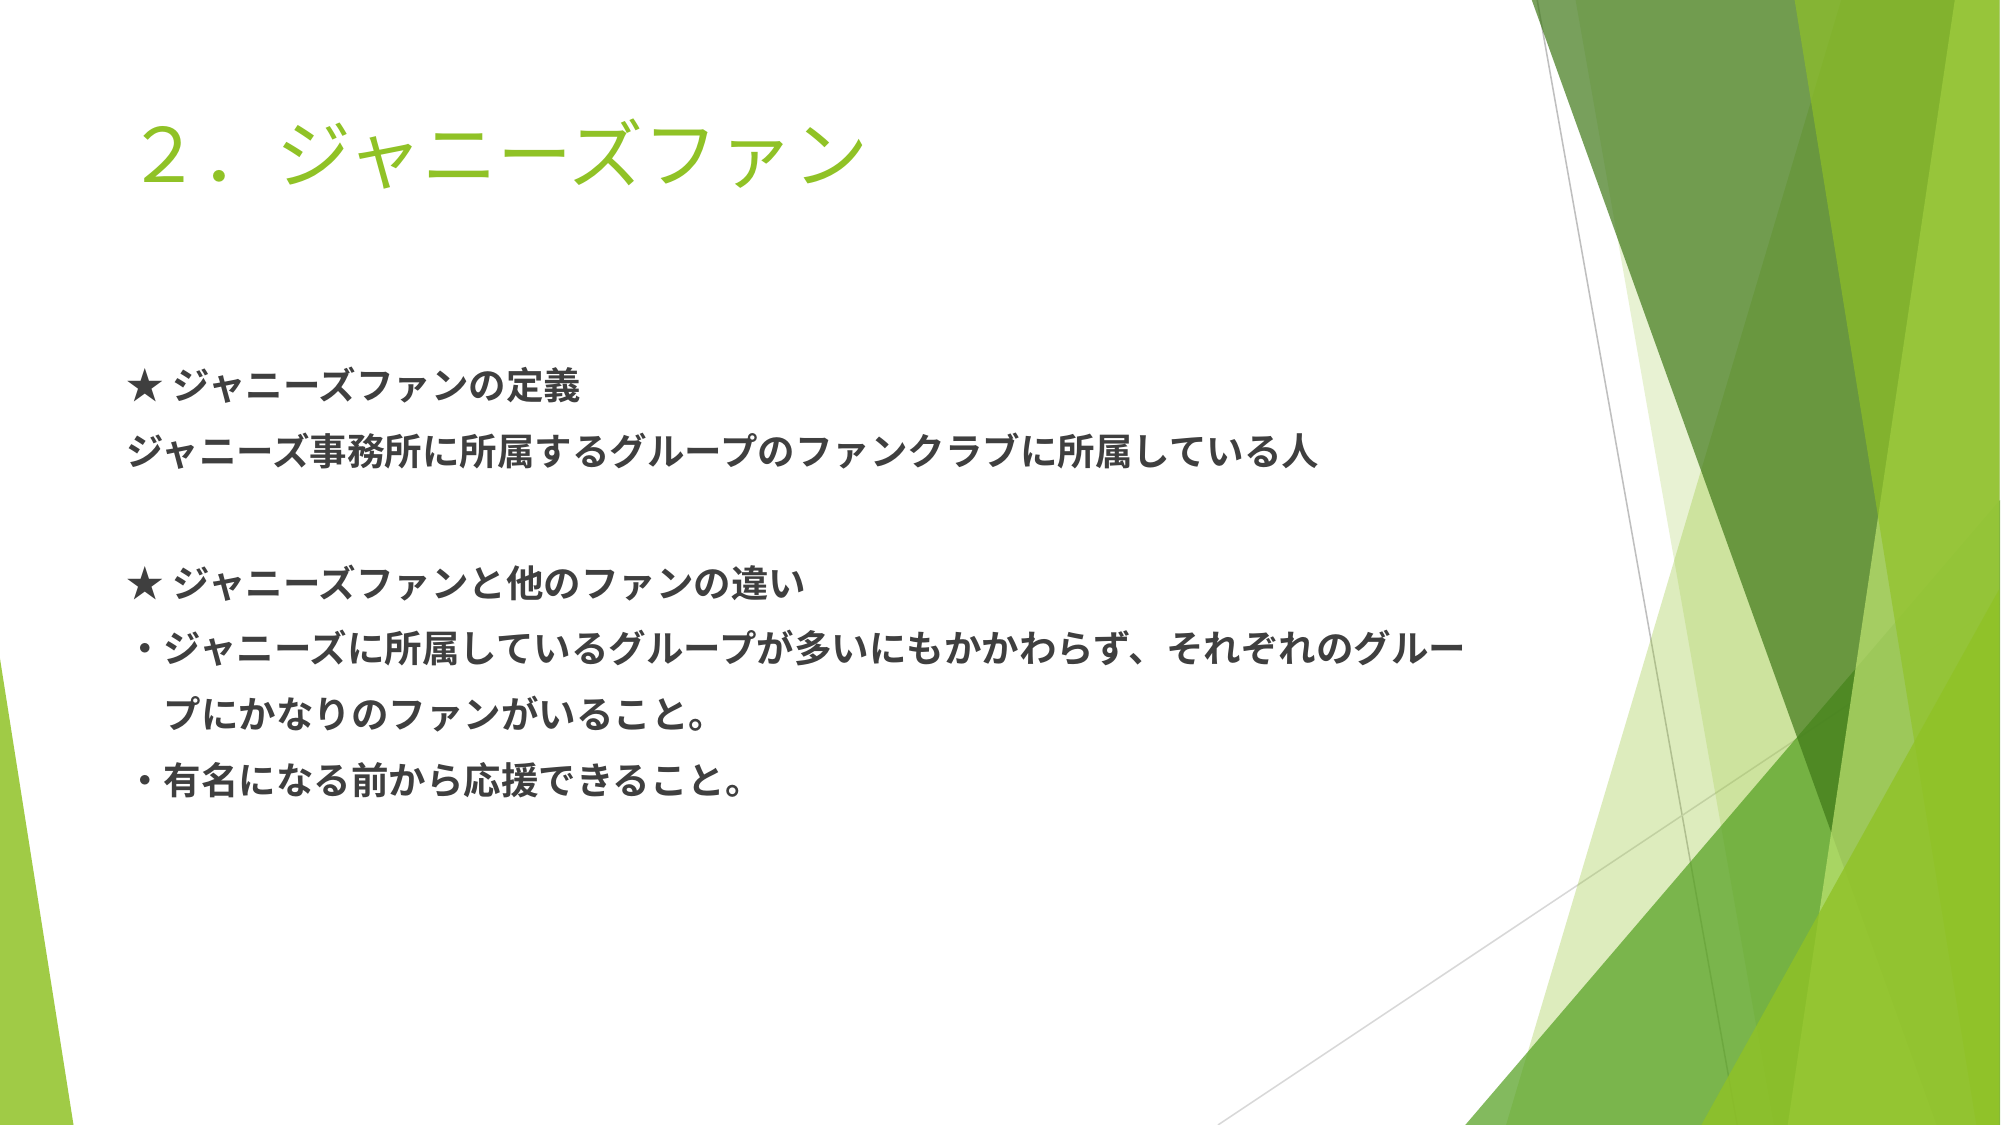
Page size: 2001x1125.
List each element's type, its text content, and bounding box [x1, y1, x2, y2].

list ★ジャニーズファンの定義 ジャニーズ事務所に所属するグループのファンクラブに所属している人 ★ジャニーズファンと他のファンの違い ・ジャニーズに所属しているグループが多いにもかかわらず、それぞれのグルー プにかなりのファンがいること。 ・有名になる前から応援できること。 [111, 354, 1522, 992]
title ２．ジャニーズファン [111, 99, 1522, 317]
